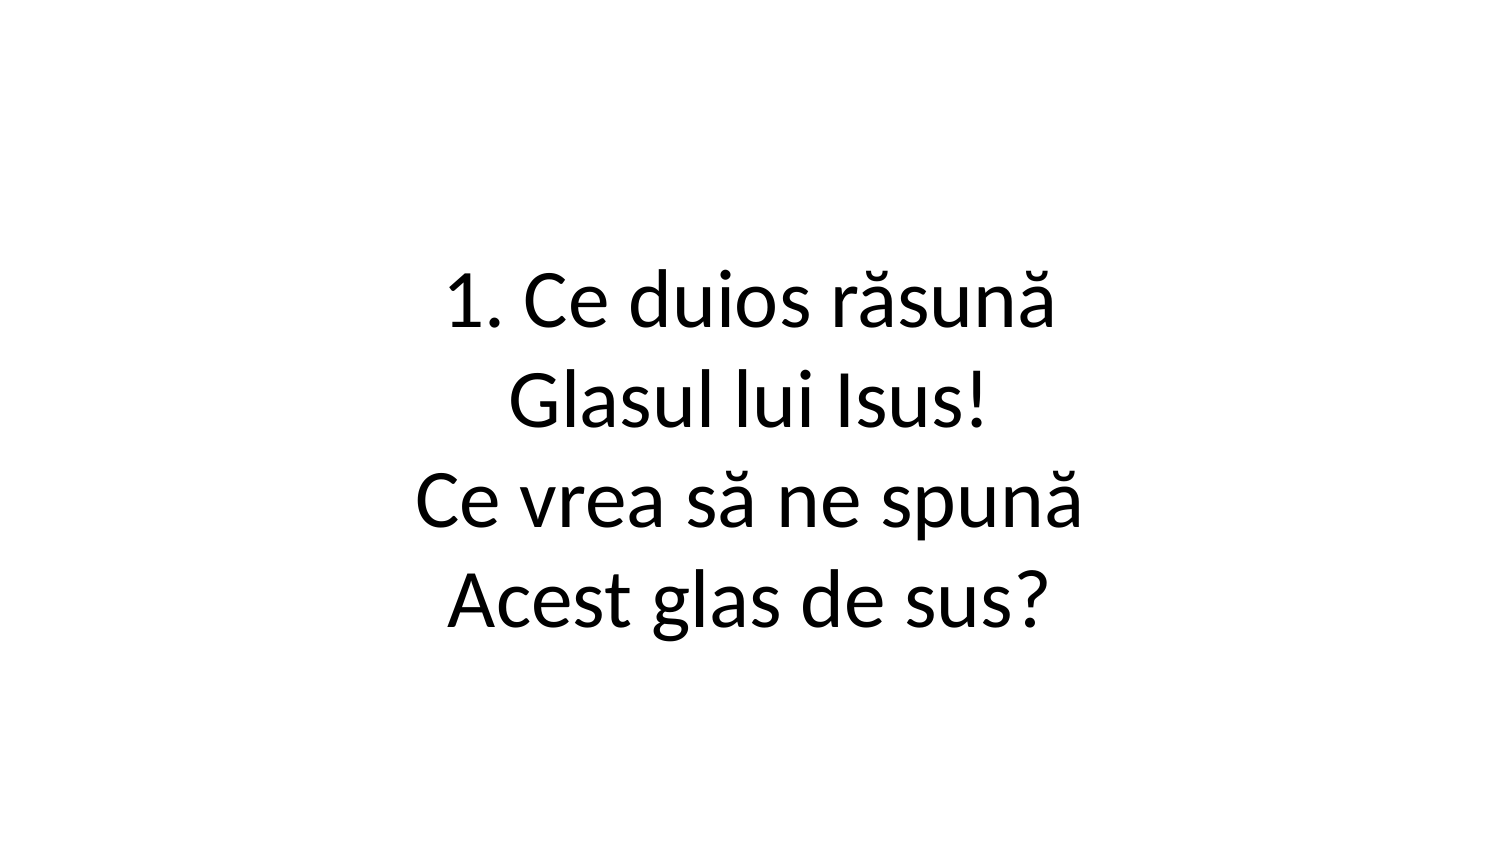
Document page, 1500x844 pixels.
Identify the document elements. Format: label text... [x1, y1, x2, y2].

text_box 1. Ce duios răsună Glasul lui Isus! Ce vrea să ne spună Acest glas de sus? [400, 192, 1100, 652]
